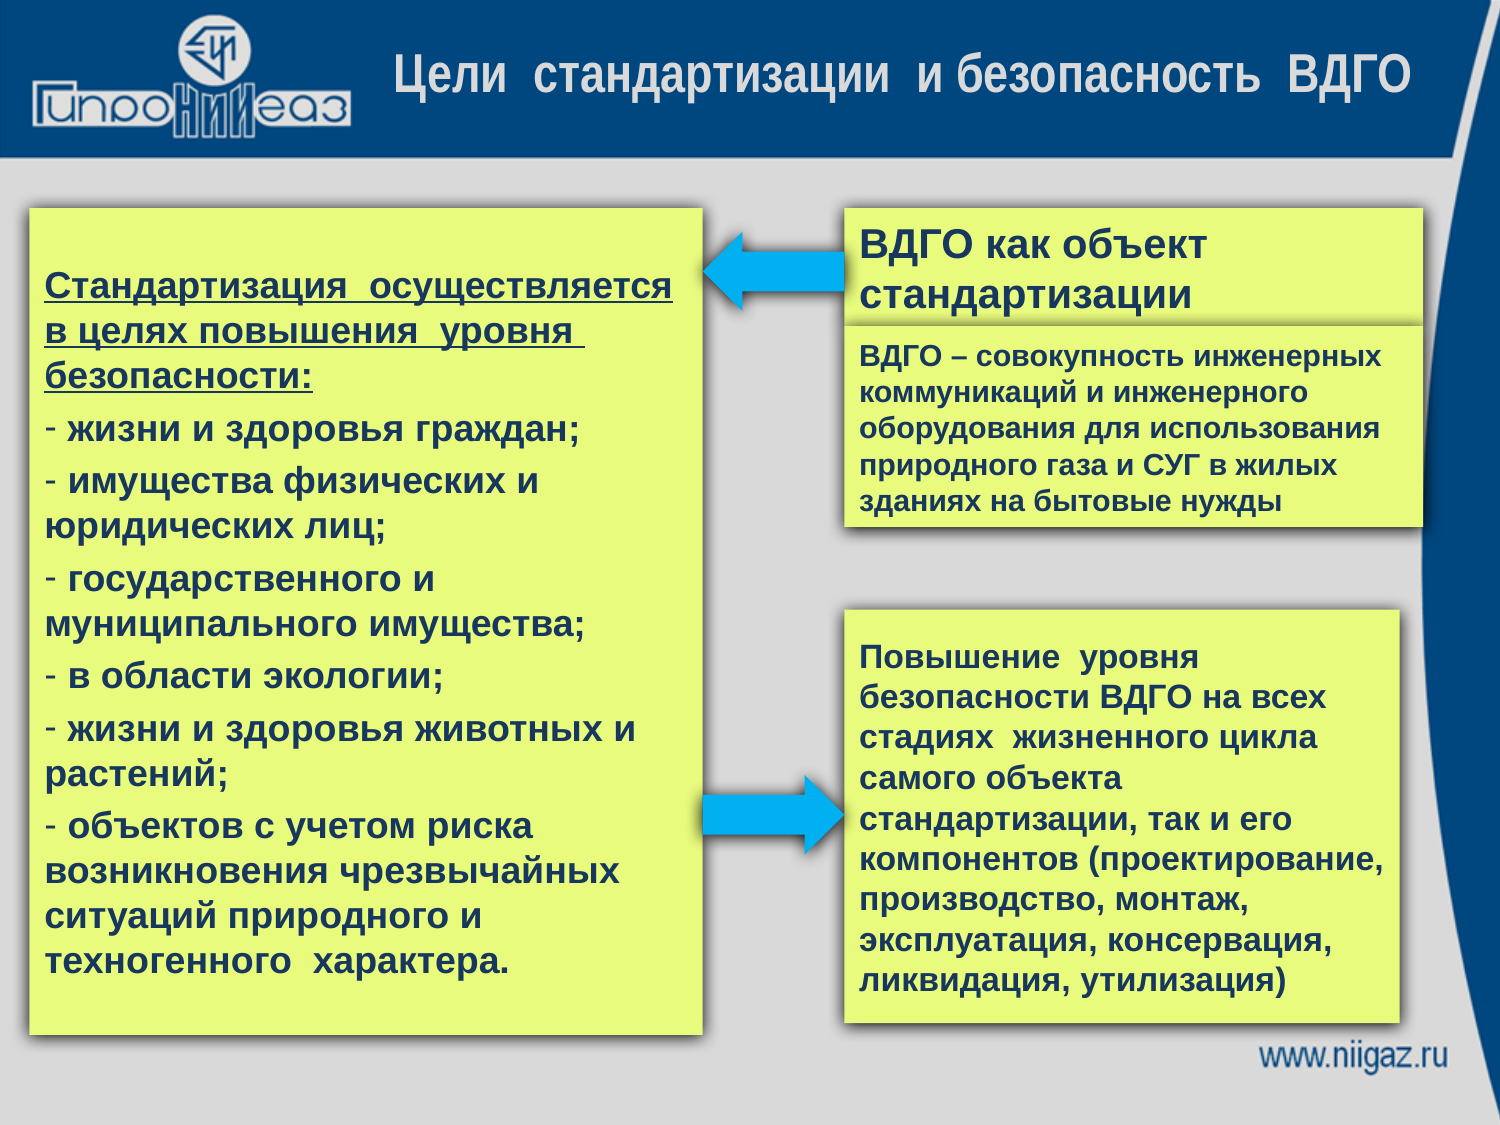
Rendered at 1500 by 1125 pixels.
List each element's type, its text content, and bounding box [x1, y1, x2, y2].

text_box ВДГО – совокупность инженерных коммуникаций и инженерного оборудования для использования природного газа и СУГ в жилых зданиях на бытовые нужды [842, 324, 1425, 529]
title Цели стандартизации и безопасность ВДГО [374, 0, 1433, 141]
text_box Повышение уровня безопасности ВДГО на всех стадиях жизненного цикла самого объекта стандартизации, так и его компонентов (проектирование, производство, монтаж, эксплуатация, консервация, ликвидация, утилизация) [842, 608, 1402, 1025]
text_box ВДГО как объект стандартизации [842, 206, 1425, 314]
list Стандартизация осуществляется в целях повышения уровня безопасности: жизни и здоровья граждан; имущества физических и юридических лиц; государственного и муниципального имущества; в области экологии; жизни и здоровья животных и растений; объектов с учетом риска возникновения чрезвычайных ситуаций природного и техногенного характера. [27, 206, 705, 1037]
picture [0, 0, 1500, 1125]
text_box [700, 773, 847, 857]
text_box [700, 229, 847, 314]
